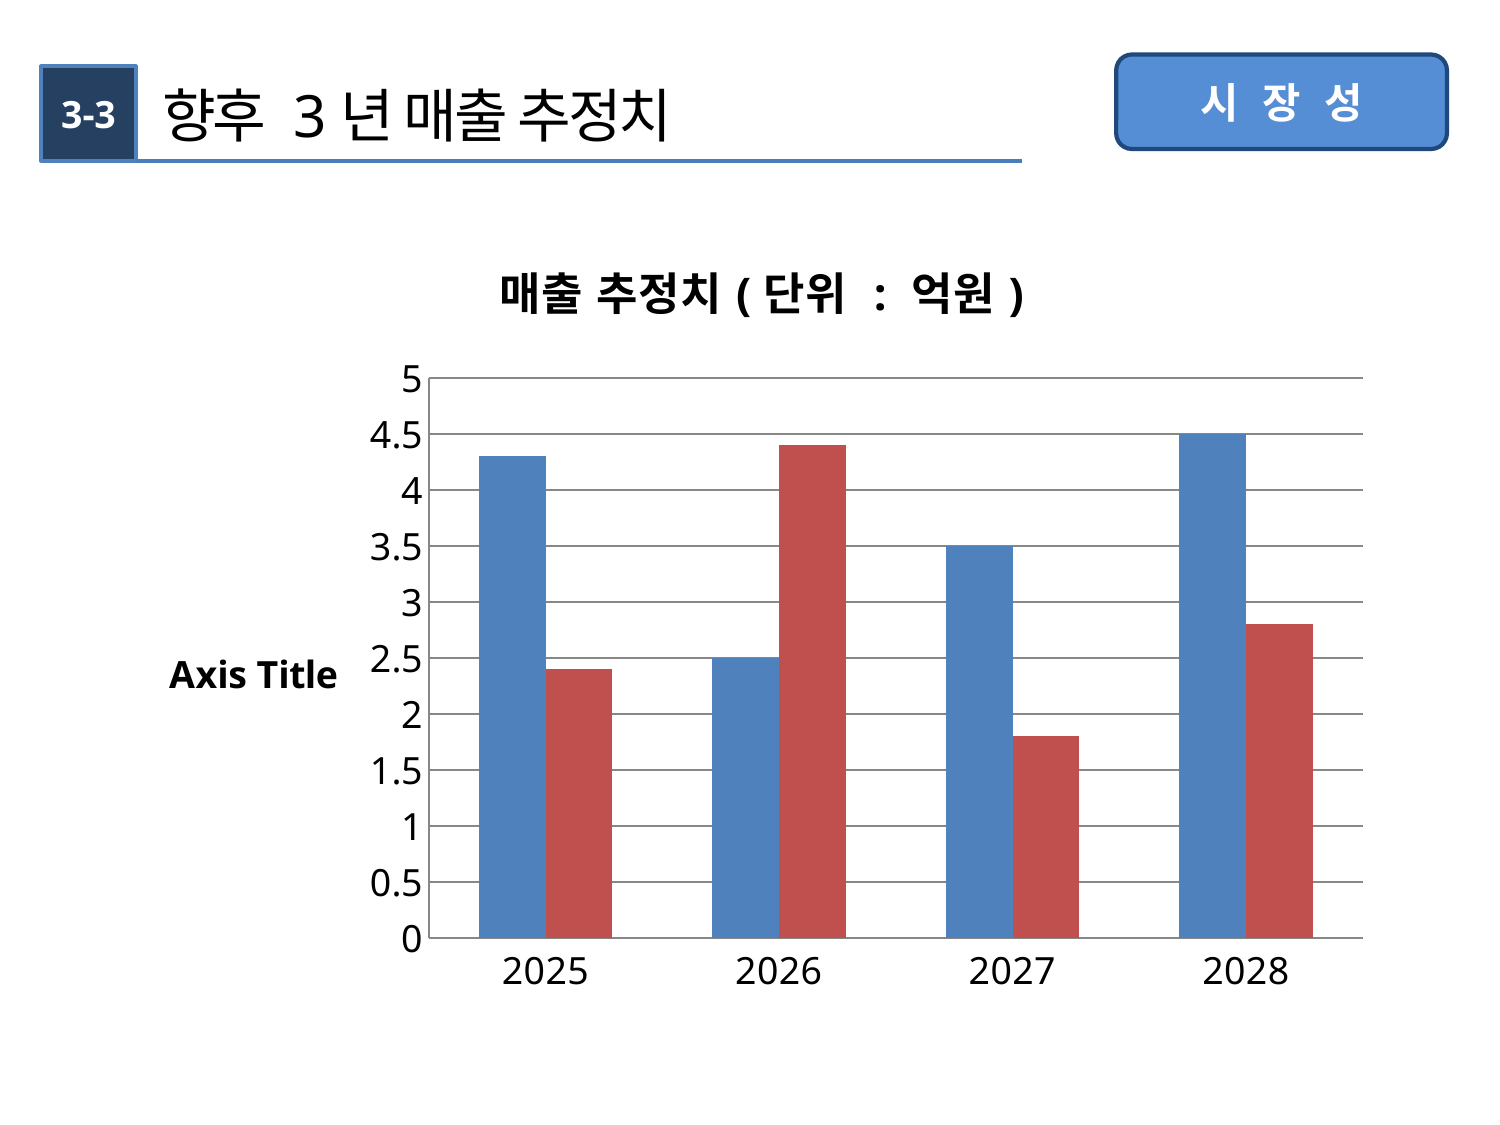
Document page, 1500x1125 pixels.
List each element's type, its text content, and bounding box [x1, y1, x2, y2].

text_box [40, 66, 1022, 162]
chart [135, 219, 1389, 1012]
text_box 시 장 성 [1114, 52, 1450, 152]
